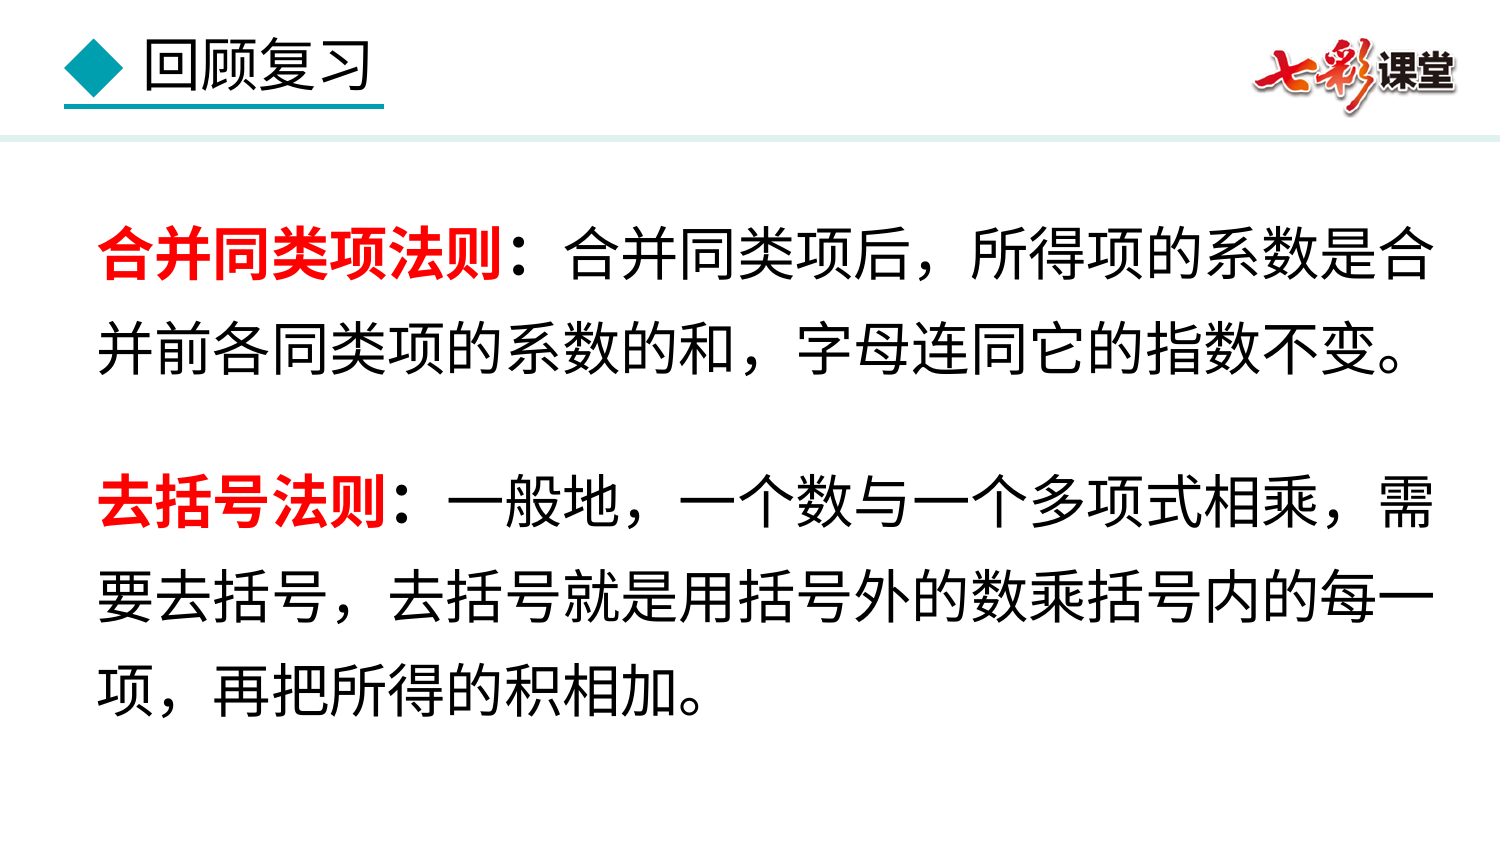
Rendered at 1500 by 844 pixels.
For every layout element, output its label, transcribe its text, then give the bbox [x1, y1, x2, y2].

text_box 去括号法则：一般地，一个数与一个多项式相乘，需要去括号，去括号就是用括号外的数乘括号内的每一项，再把所得的积相加。 [81, 433, 1463, 732]
text_box 合并同类项法则：合并同类项后，所得项的系数是合并前各同类项的系数的和，字母连同它的指数不变。 [81, 185, 1463, 390]
picture [1249, 32, 1461, 118]
